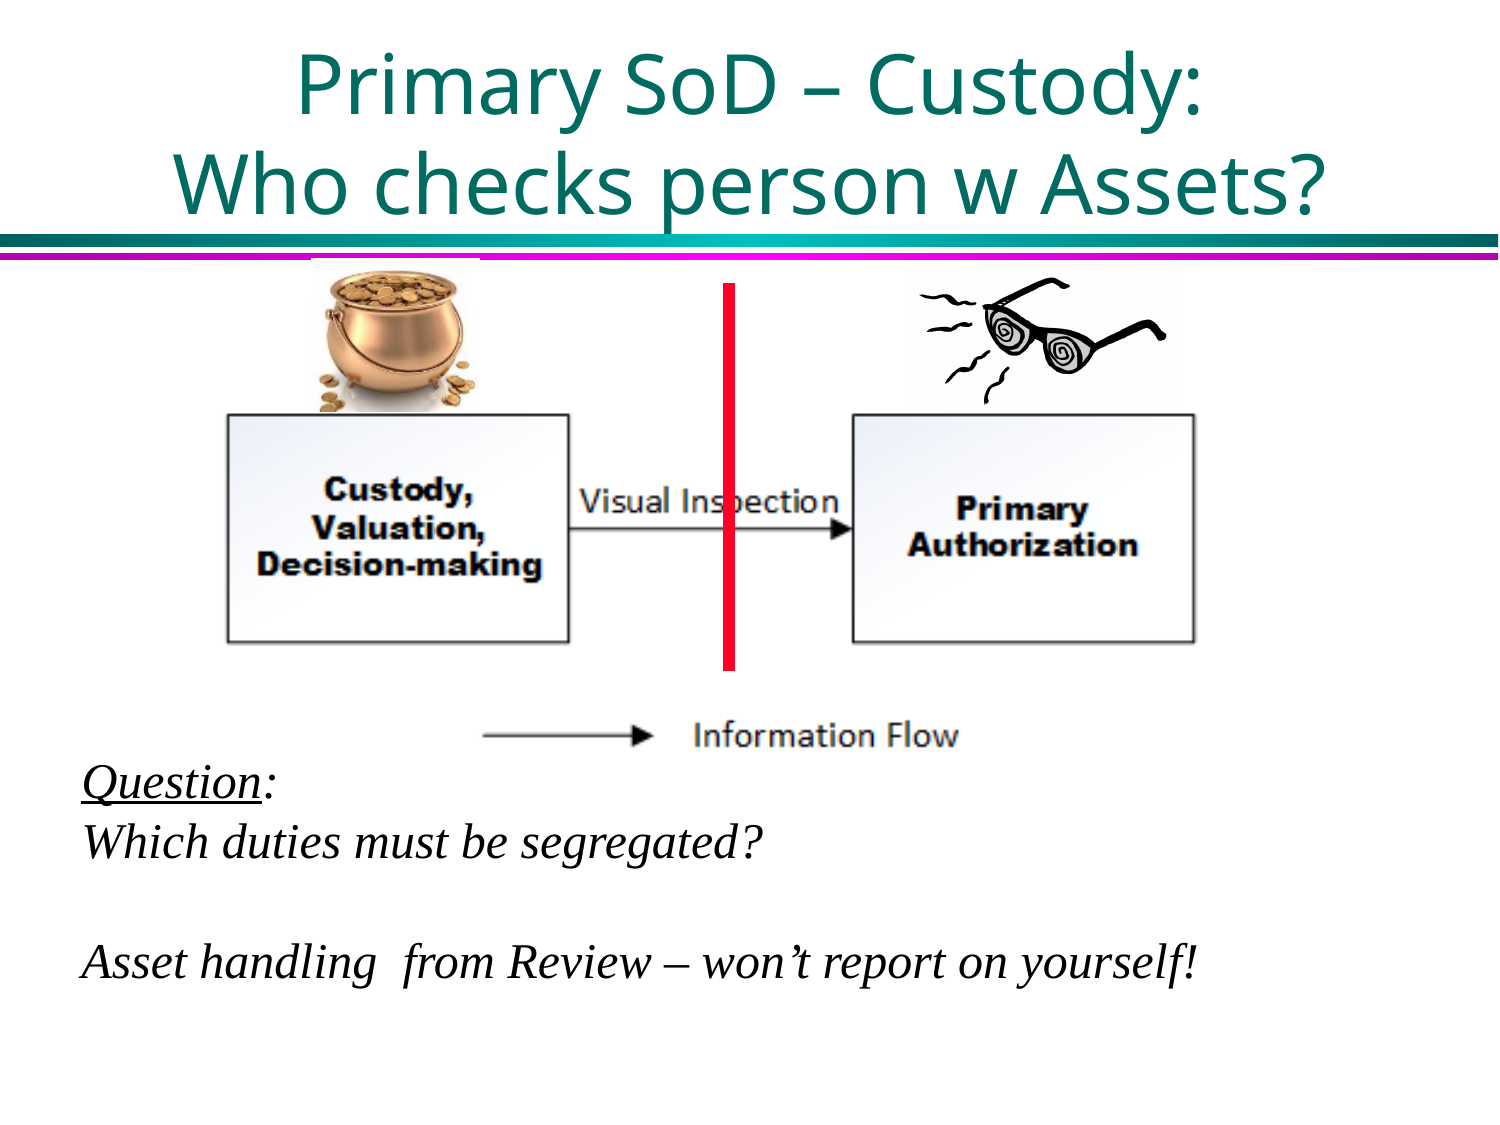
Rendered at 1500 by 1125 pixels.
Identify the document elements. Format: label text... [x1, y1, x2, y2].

text_box Question: Which duties must be segregated? Asset handling from Review – won’t report on yourself! [66, 740, 1482, 996]
title Primary SoD – Custody: Who checks person w Assets? [0, 36, 1500, 226]
picture [217, 258, 1205, 780]
